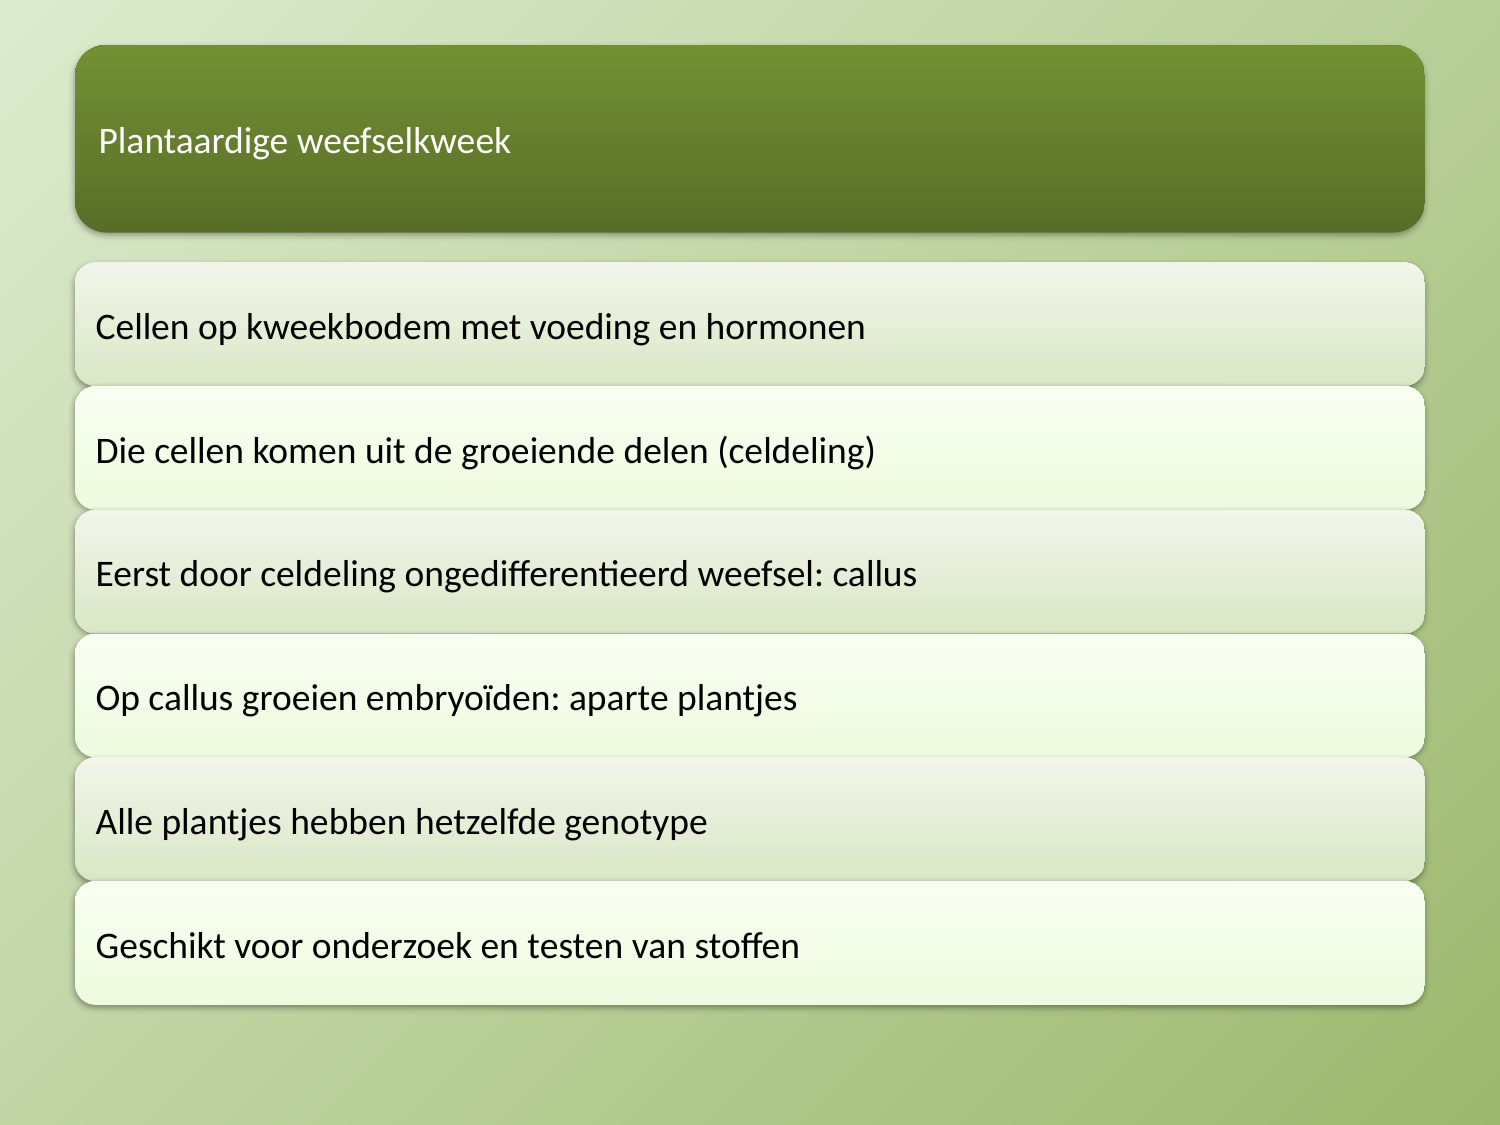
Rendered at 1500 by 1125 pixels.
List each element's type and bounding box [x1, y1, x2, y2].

text_box [74, 44, 1426, 233]
list [74, 262, 1426, 1006]
